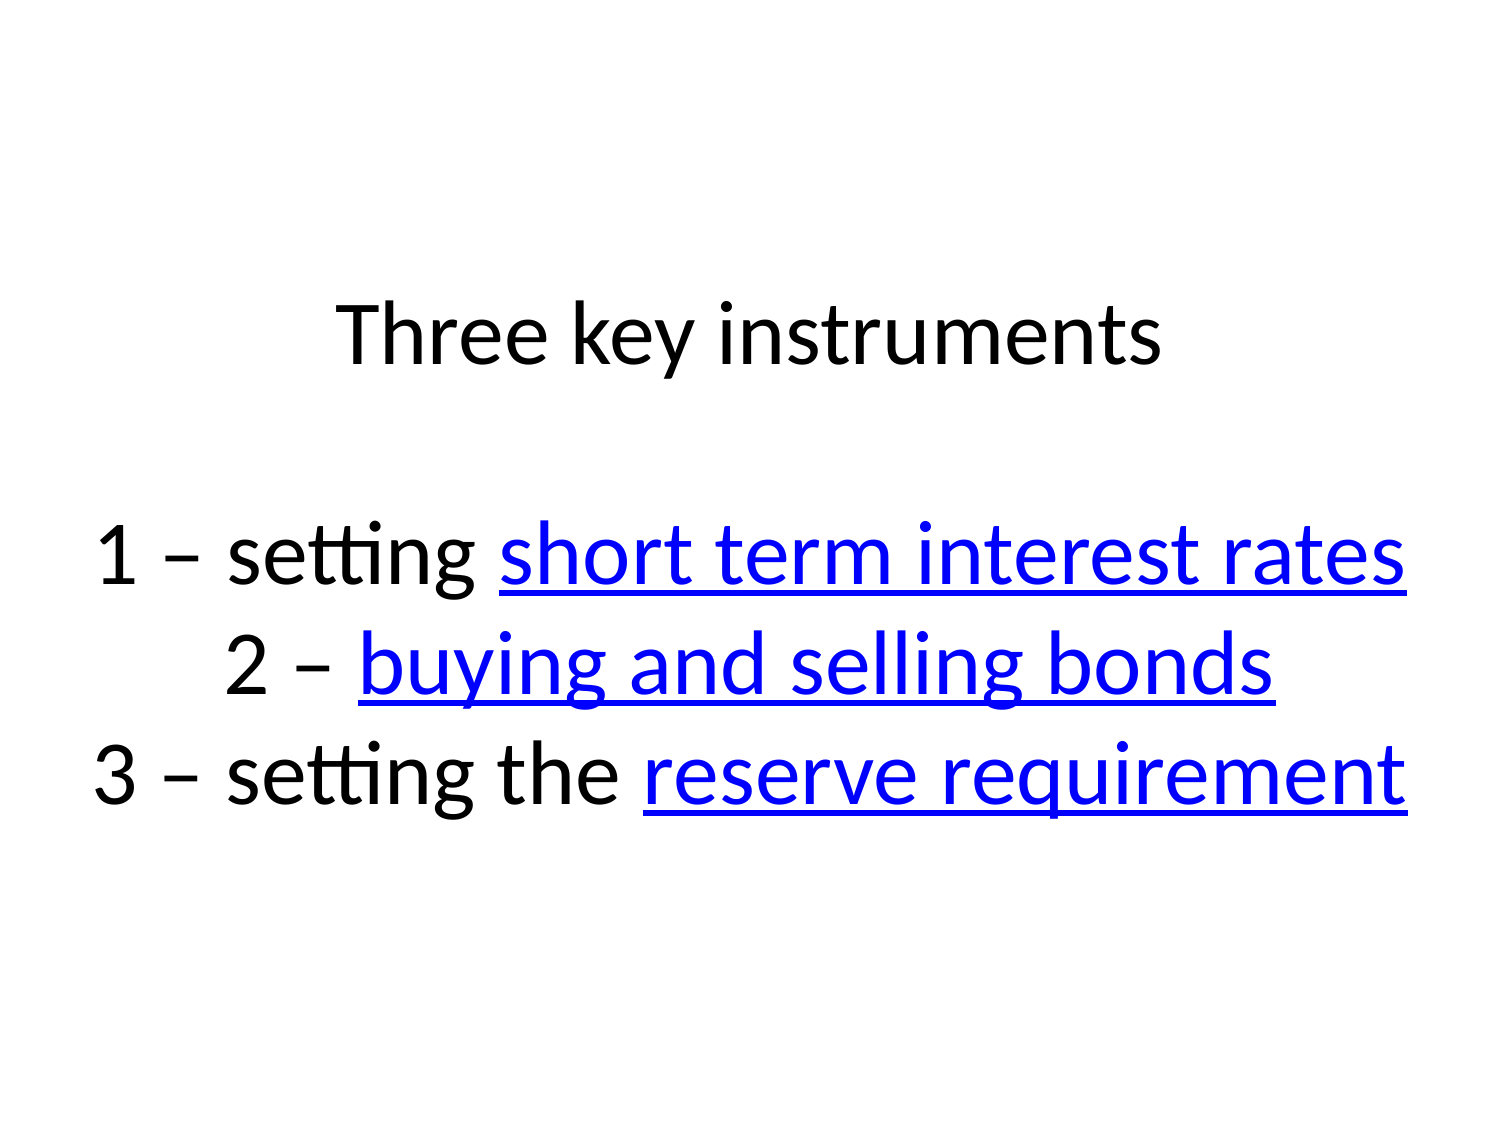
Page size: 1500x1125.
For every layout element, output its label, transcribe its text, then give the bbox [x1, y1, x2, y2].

title Three key instruments 1 – setting short term interest rates 2 – buying and selling bonds 3 – setting the reserve requirement [74, 44, 1426, 1051]
